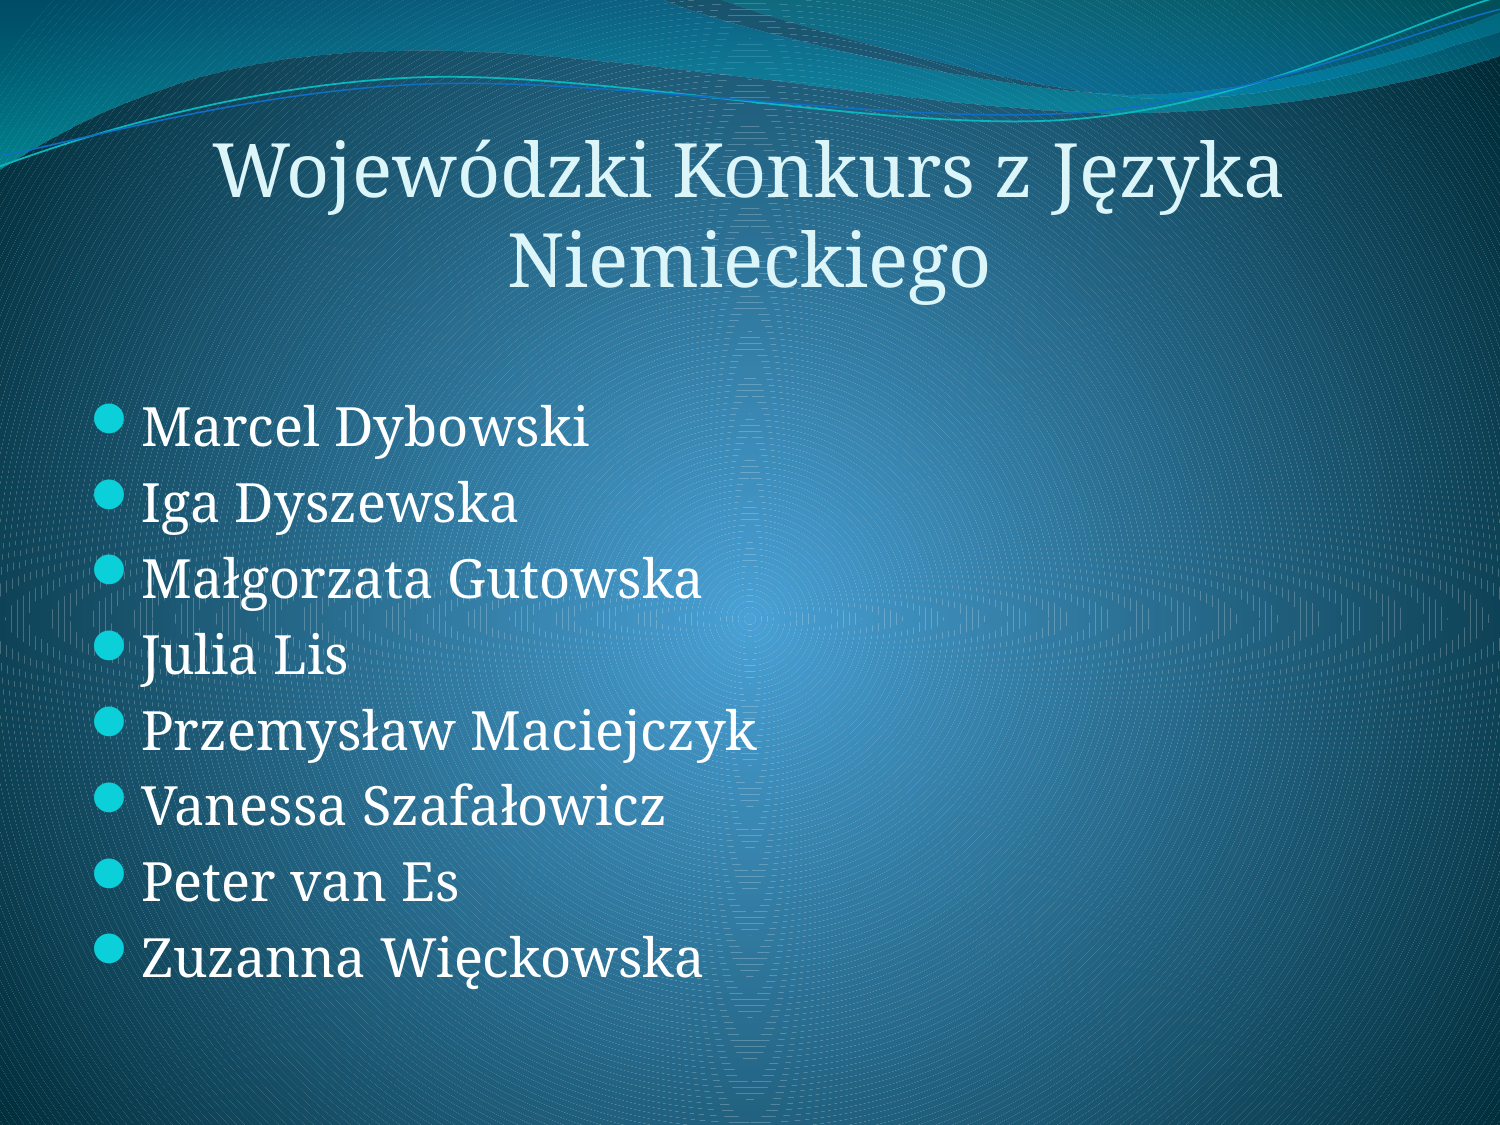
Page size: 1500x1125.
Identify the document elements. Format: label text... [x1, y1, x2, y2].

list Marcel Dybowski Iga Dyszewska Małgorzata Gutowska Julia Lis Przemysław Maciejczyk Vanessa Szafałowicz Peter van Es Zuzanna Więckowska [75, 385, 1425, 1038]
title Wojewódzki Konkurs z Języka Niemieckiego [75, 115, 1425, 303]
